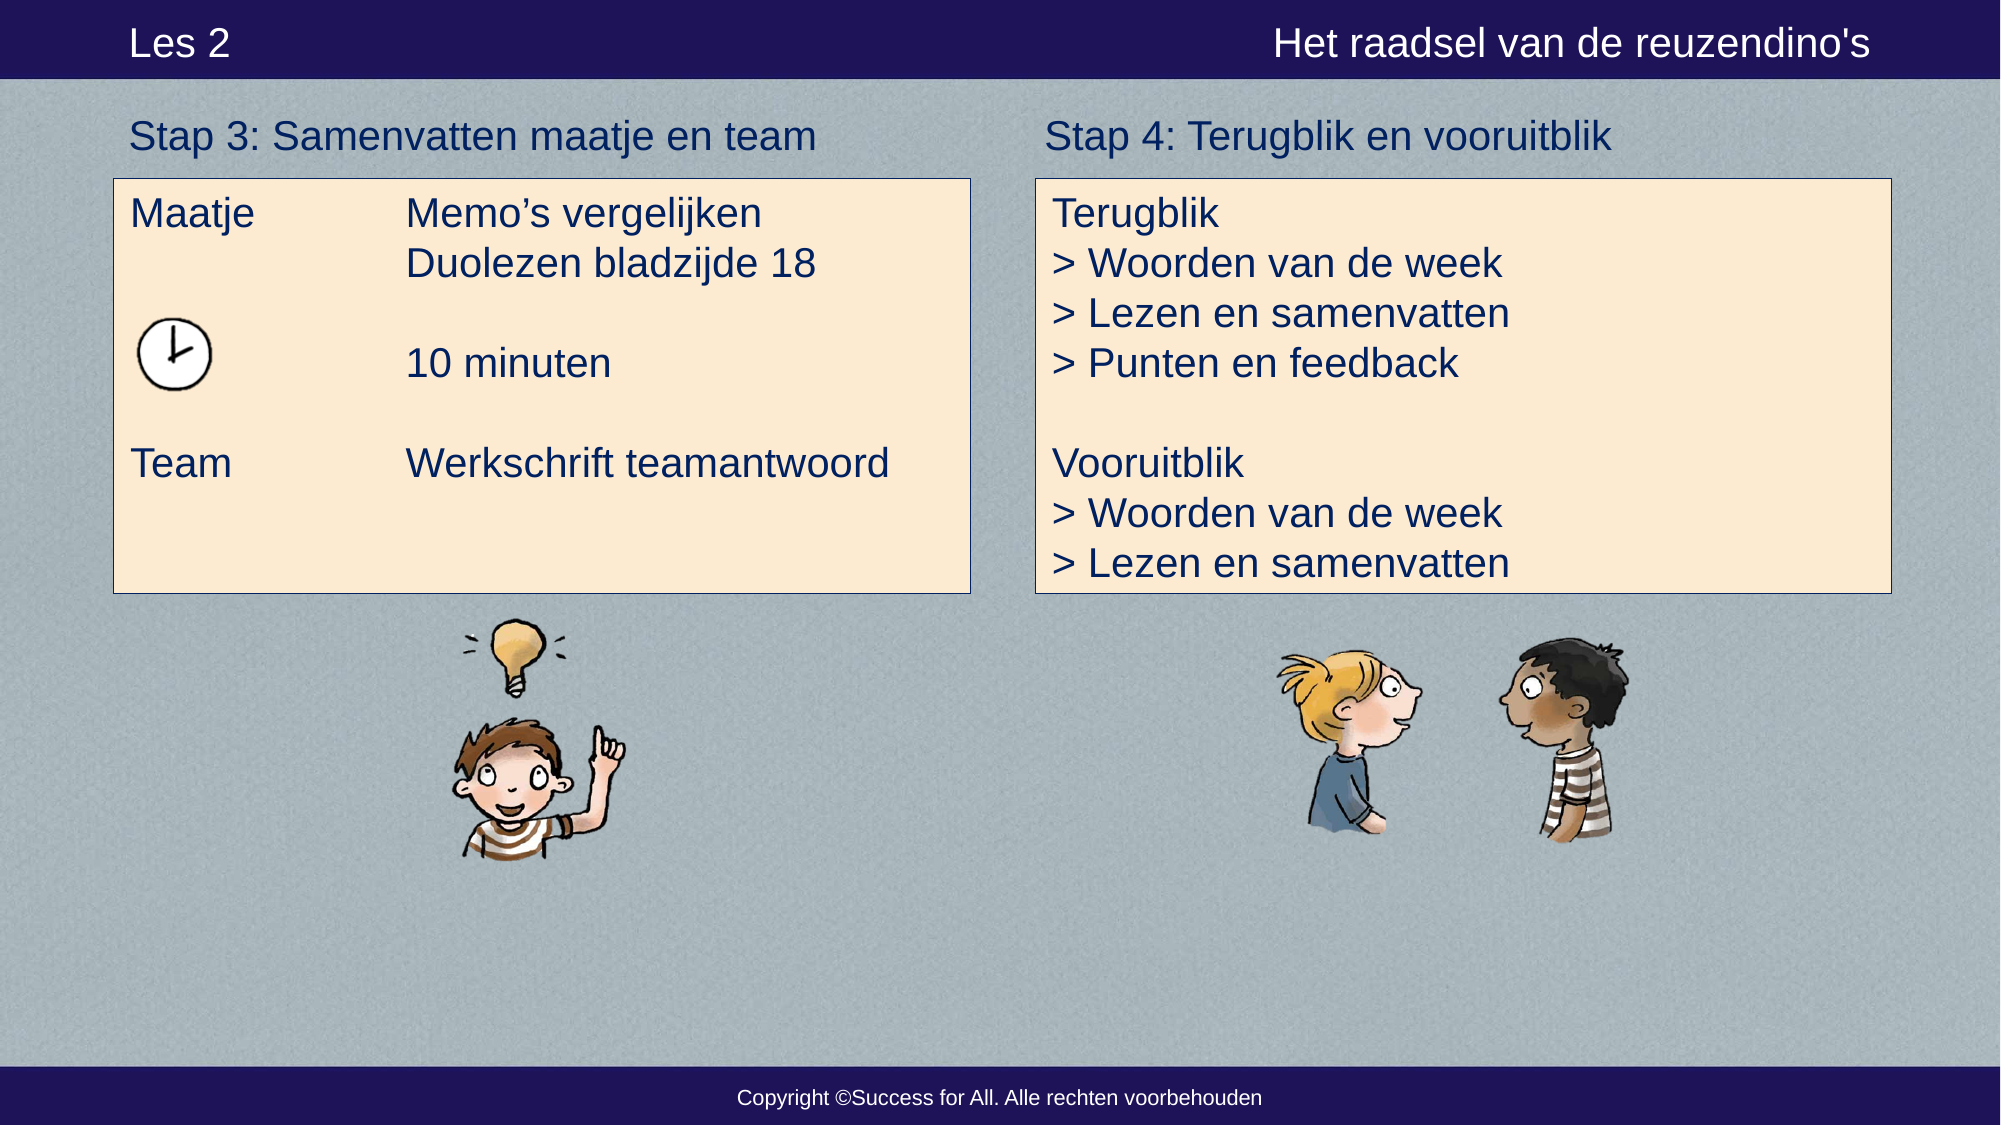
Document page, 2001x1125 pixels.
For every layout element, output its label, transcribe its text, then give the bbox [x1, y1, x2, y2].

text_box Het raadsel van de reuzendino's [999, 8, 1886, 73]
text_box Terugblik > Woorden van de week > Lezen en samenvatten > Punten en feedback Vooruitblik > Woorden van de week > Lezen en samenvatten [1035, 178, 1892, 594]
text_box Stap 4: Terugblik en vooruitblik [1029, 101, 1822, 166]
text_box Copyright ©Success for All. Alle rechten voorbehouden [0, 1076, 2000, 1125]
picture [0, 0, 2001, 1125]
text_box Stap 3: Samenvatten maatje en team [114, 101, 907, 166]
text_box Maatje Memo’s vergelijken Duolezen bladzijde 18 10 minuten Team Werkschrift teamantwoord [113, 178, 971, 594]
text_box Les 2 [114, 8, 354, 73]
